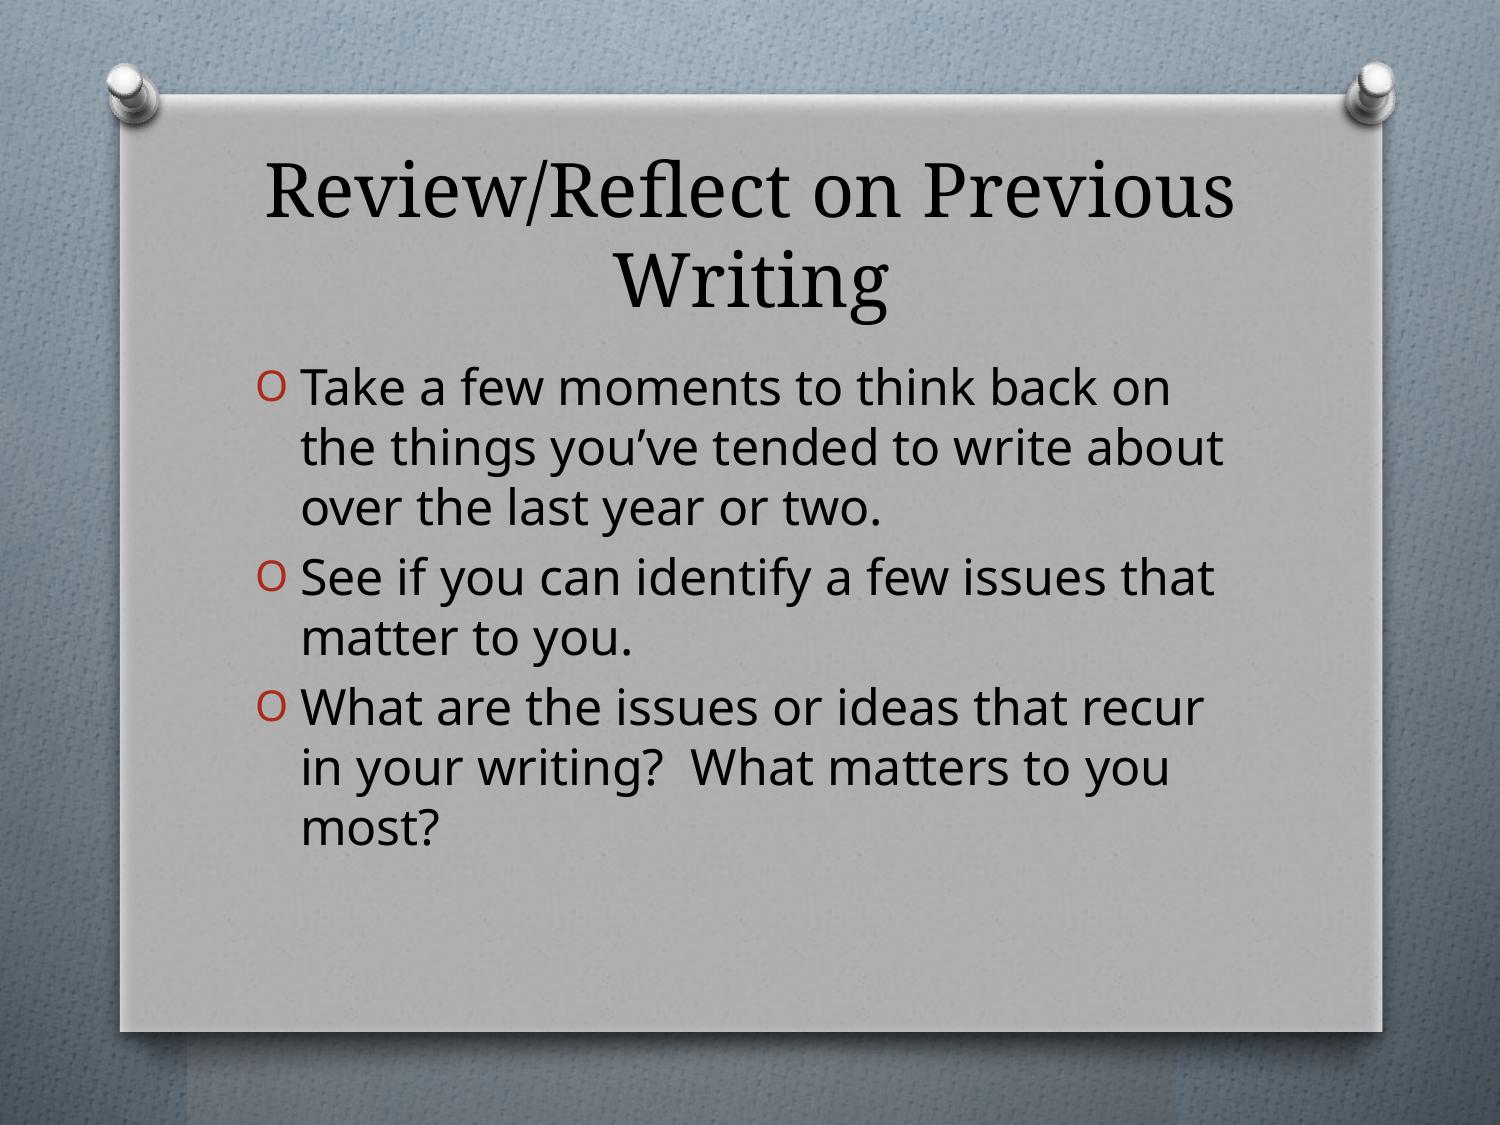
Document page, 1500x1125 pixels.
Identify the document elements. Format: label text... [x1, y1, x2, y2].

list Take a few moments to think back on the things you’ve tended to write about over the last year or two. See if you can identify a few issues that matter to you. What are the issues or ideas that recur in your writing? What matters to you most? [240, 347, 1257, 939]
picture [75, 29, 198, 153]
title Review/Reflect on Previous Writing [179, 134, 1323, 332]
picture [1317, 35, 1439, 156]
